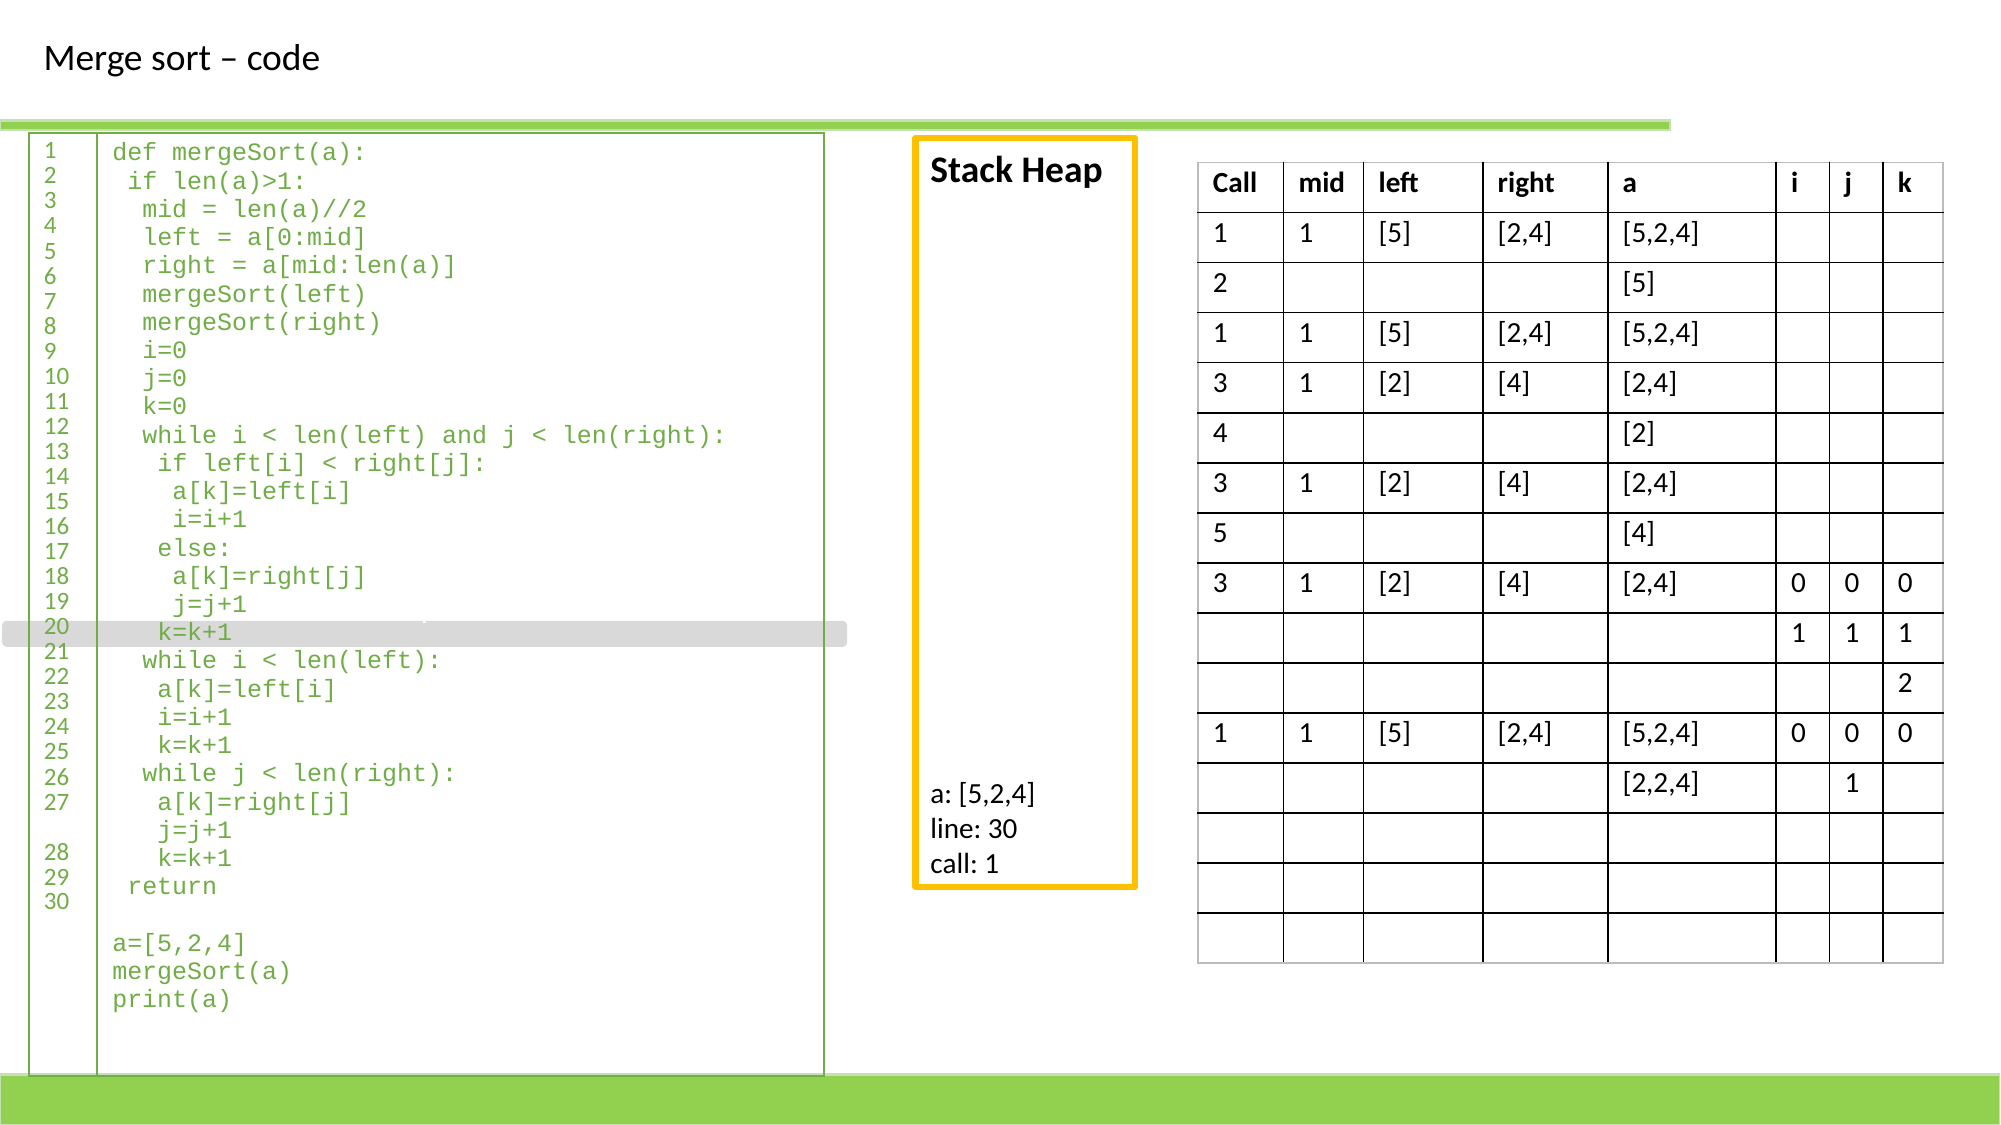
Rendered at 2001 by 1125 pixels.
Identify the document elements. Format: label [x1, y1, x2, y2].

table_cell [1284, 814, 1363, 862]
table_cell [1777, 814, 1829, 862]
table_cell [1284, 614, 1363, 662]
table_cell [1199, 363, 1283, 412]
table_cell [1609, 614, 1775, 662]
table_cell [1830, 313, 1882, 362]
text_box [28, 25, 1072, 86]
table_cell [1777, 864, 1829, 912]
table_cell [1777, 514, 1829, 562]
table_cell [1830, 464, 1882, 512]
table_cell [1284, 313, 1363, 362]
table_cell [1284, 564, 1363, 612]
table_cell [1609, 313, 1775, 362]
table_cell [1884, 664, 1942, 712]
table_cell [1609, 864, 1775, 912]
table_cell [1830, 764, 1882, 812]
table_cell [1609, 363, 1775, 412]
table_cell [1364, 664, 1482, 712]
table_header [30, 134, 96, 1075]
table_cell [1284, 864, 1363, 912]
table_cell [1777, 664, 1829, 712]
table_cell [1777, 414, 1829, 462]
table_cell [1884, 313, 1942, 362]
table_cell [1364, 714, 1482, 762]
table_cell [1364, 213, 1482, 262]
table_cell [1364, 564, 1482, 612]
table_cell [1884, 814, 1942, 862]
table_cell [1609, 464, 1775, 512]
table_cell [1199, 313, 1283, 362]
table_cell [1884, 614, 1942, 662]
table_cell [1364, 864, 1482, 912]
table_cell [1364, 464, 1482, 512]
table_cell [1609, 263, 1775, 312]
table_cell [1199, 213, 1283, 262]
table_cell [1364, 313, 1482, 362]
table_cell [1777, 614, 1829, 662]
table_cell [1884, 914, 1942, 962]
table_cell [1199, 514, 1283, 562]
table_cell [1830, 664, 1882, 712]
table_cell [1884, 263, 1942, 312]
table_cell [1199, 614, 1283, 662]
table_cell [1884, 514, 1942, 562]
table_header [1484, 163, 1607, 212]
table_cell [1364, 514, 1482, 562]
table_cell [1777, 914, 1829, 962]
table_cell [1364, 814, 1482, 862]
table_cell [1364, 764, 1482, 812]
table_cell [1884, 564, 1942, 612]
table_cell [1609, 714, 1775, 762]
table_cell [1777, 313, 1829, 362]
table_header [1284, 163, 1363, 212]
table_cell [1884, 764, 1942, 812]
table_cell [1284, 714, 1363, 762]
table_cell [1777, 213, 1829, 262]
table_cell [1284, 764, 1363, 812]
table_cell [1284, 213, 1363, 262]
table_cell [1484, 864, 1607, 912]
table_cell [1609, 814, 1775, 862]
table_cell [1609, 213, 1775, 262]
table_header [1364, 163, 1482, 212]
table_cell [1364, 363, 1482, 412]
table_cell [1484, 464, 1607, 512]
table_cell [1284, 263, 1363, 312]
table_cell [1199, 564, 1283, 612]
table_cell [1609, 914, 1775, 962]
table_cell [1484, 564, 1607, 612]
table_cell [1609, 664, 1775, 712]
table_cell [1199, 714, 1283, 762]
table_cell [1484, 664, 1607, 712]
table_header [1777, 163, 1829, 212]
table_cell [1199, 764, 1283, 812]
table_cell [1609, 414, 1775, 462]
table_cell [1484, 363, 1607, 412]
table_cell [1830, 914, 1882, 962]
table_cell [1199, 464, 1283, 512]
table_cell [1484, 414, 1607, 462]
text_box [915, 137, 1135, 888]
table_cell [1484, 313, 1607, 362]
text_box [1, 620, 28, 647]
table_cell [1609, 514, 1775, 562]
table_cell [1484, 213, 1607, 262]
table_cell [1777, 464, 1829, 512]
table_cell [1830, 414, 1882, 462]
table_cell [1830, 864, 1882, 912]
table_cell [1777, 363, 1829, 412]
table_cell [1777, 714, 1829, 762]
table_cell [1777, 263, 1829, 312]
table_cell [1484, 764, 1607, 812]
table_cell [1284, 414, 1363, 462]
table_cell [1199, 914, 1283, 962]
table_cell [1830, 714, 1882, 762]
table_header [98, 134, 823, 1075]
table_cell [1199, 414, 1283, 462]
table_cell [1284, 464, 1363, 512]
table_cell [1364, 614, 1482, 662]
table_cell [1830, 614, 1882, 662]
table_cell [1830, 363, 1882, 412]
table_cell [1284, 363, 1363, 412]
table_cell [1609, 764, 1775, 812]
table_cell [1364, 914, 1482, 962]
table_cell [1484, 263, 1607, 312]
table_cell [1484, 914, 1607, 962]
table_cell [1830, 263, 1882, 312]
table_cell [1884, 714, 1942, 762]
table_cell [1830, 514, 1882, 562]
table_cell [1830, 814, 1882, 862]
table_cell [1199, 814, 1283, 862]
table_header [1830, 163, 1882, 212]
table_cell [1199, 664, 1283, 712]
table_cell [1777, 764, 1829, 812]
table_cell [1884, 363, 1942, 412]
table_header [1884, 163, 1942, 212]
table_cell [1884, 464, 1942, 512]
table_cell [1284, 514, 1363, 562]
table_cell [1284, 914, 1363, 962]
table_header [1199, 163, 1283, 212]
table_cell [1199, 864, 1283, 912]
table_cell [1284, 664, 1363, 712]
table_cell [1484, 814, 1607, 862]
text_box [825, 620, 848, 647]
table_header [1609, 163, 1775, 212]
table_cell [1484, 514, 1607, 562]
table_cell [1484, 714, 1607, 762]
table_cell [1609, 564, 1775, 612]
table_cell [1884, 864, 1942, 912]
table_cell [1484, 614, 1607, 662]
table_cell [1884, 213, 1942, 262]
table_cell [1777, 564, 1829, 612]
table_cell [1884, 414, 1942, 462]
table_cell [1830, 564, 1882, 612]
table_cell [1830, 213, 1882, 262]
table_cell [1364, 263, 1482, 312]
table_cell [1364, 414, 1482, 462]
table_cell [1199, 263, 1283, 312]
